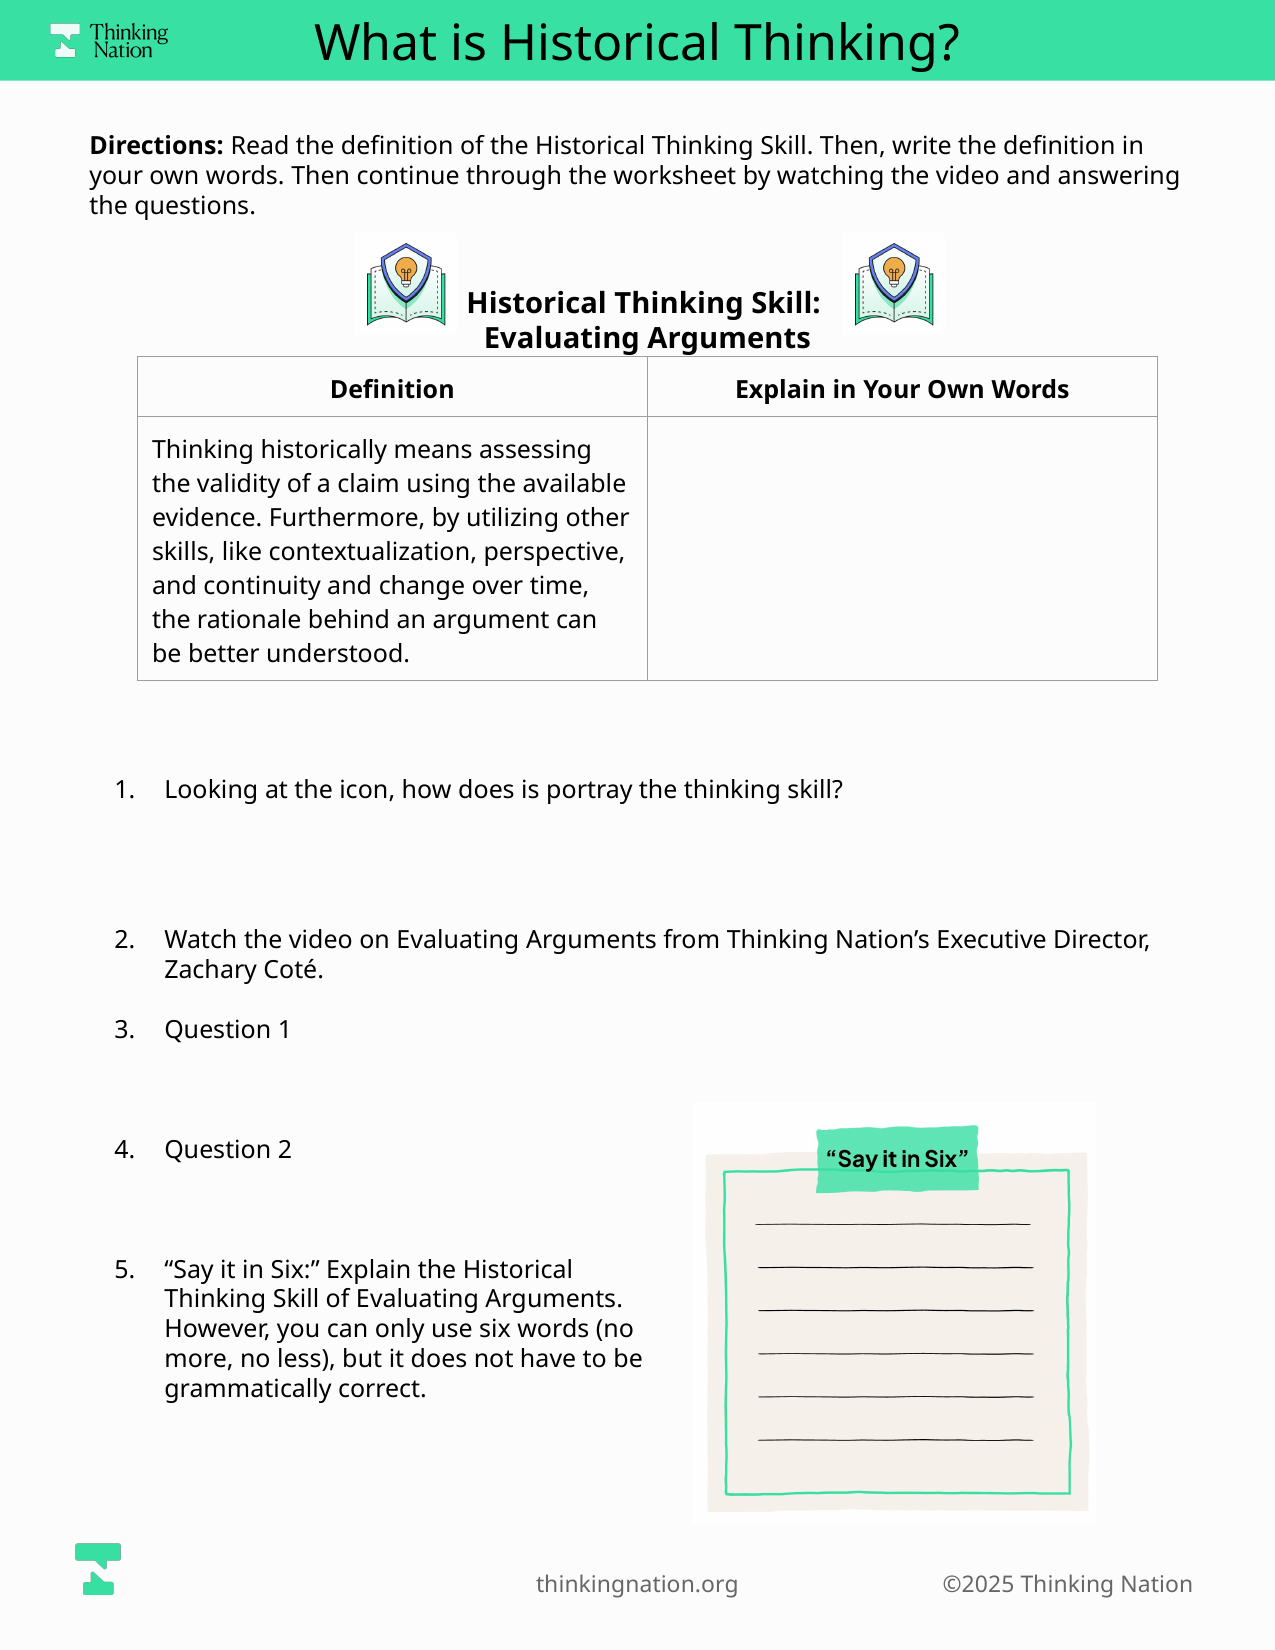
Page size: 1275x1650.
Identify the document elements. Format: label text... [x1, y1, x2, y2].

text_box Directions: Read the definition of the Historical Thinking Skill. Then, write the definition in your own words. Then continue through the worksheet by watching the video and answering the questions. Historical Thinking Skill: Evaluating Arguments Looking at the icon, how does is portray the thinking skill? Watch the video on Evaluating Arguments from Thinking Nation’s Executive Director, Zachary Coté. Question 1 Question 2 “Say it in Six:” Explain the Historical Thinking Skill of Evaluating Arguments. However, you can only use six words (no more, no less), but it does not have to be grammatically correct. [74, 114, 1221, 1483]
text_box What is Historical Thinking? [0, 0, 1275, 81]
text_box [456, 1534, 1275, 1613]
picture [843, 233, 945, 335]
table_cell [648, 417, 1157, 680]
picture [692, 1101, 1097, 1526]
table_cell Thinking historically means assessing the validity of a claim using the available evidence. Furthermore, by utilizing other skills, like contextualization, perspective, and continuity and change over time, the rationale behind an argument can be better understood. [138, 417, 647, 680]
picture [62, 1533, 134, 1605]
picture [355, 233, 457, 335]
table_header Definition [138, 357, 647, 416]
picture [36, 12, 172, 69]
table_header Explain in Your Own Words [648, 357, 1157, 416]
